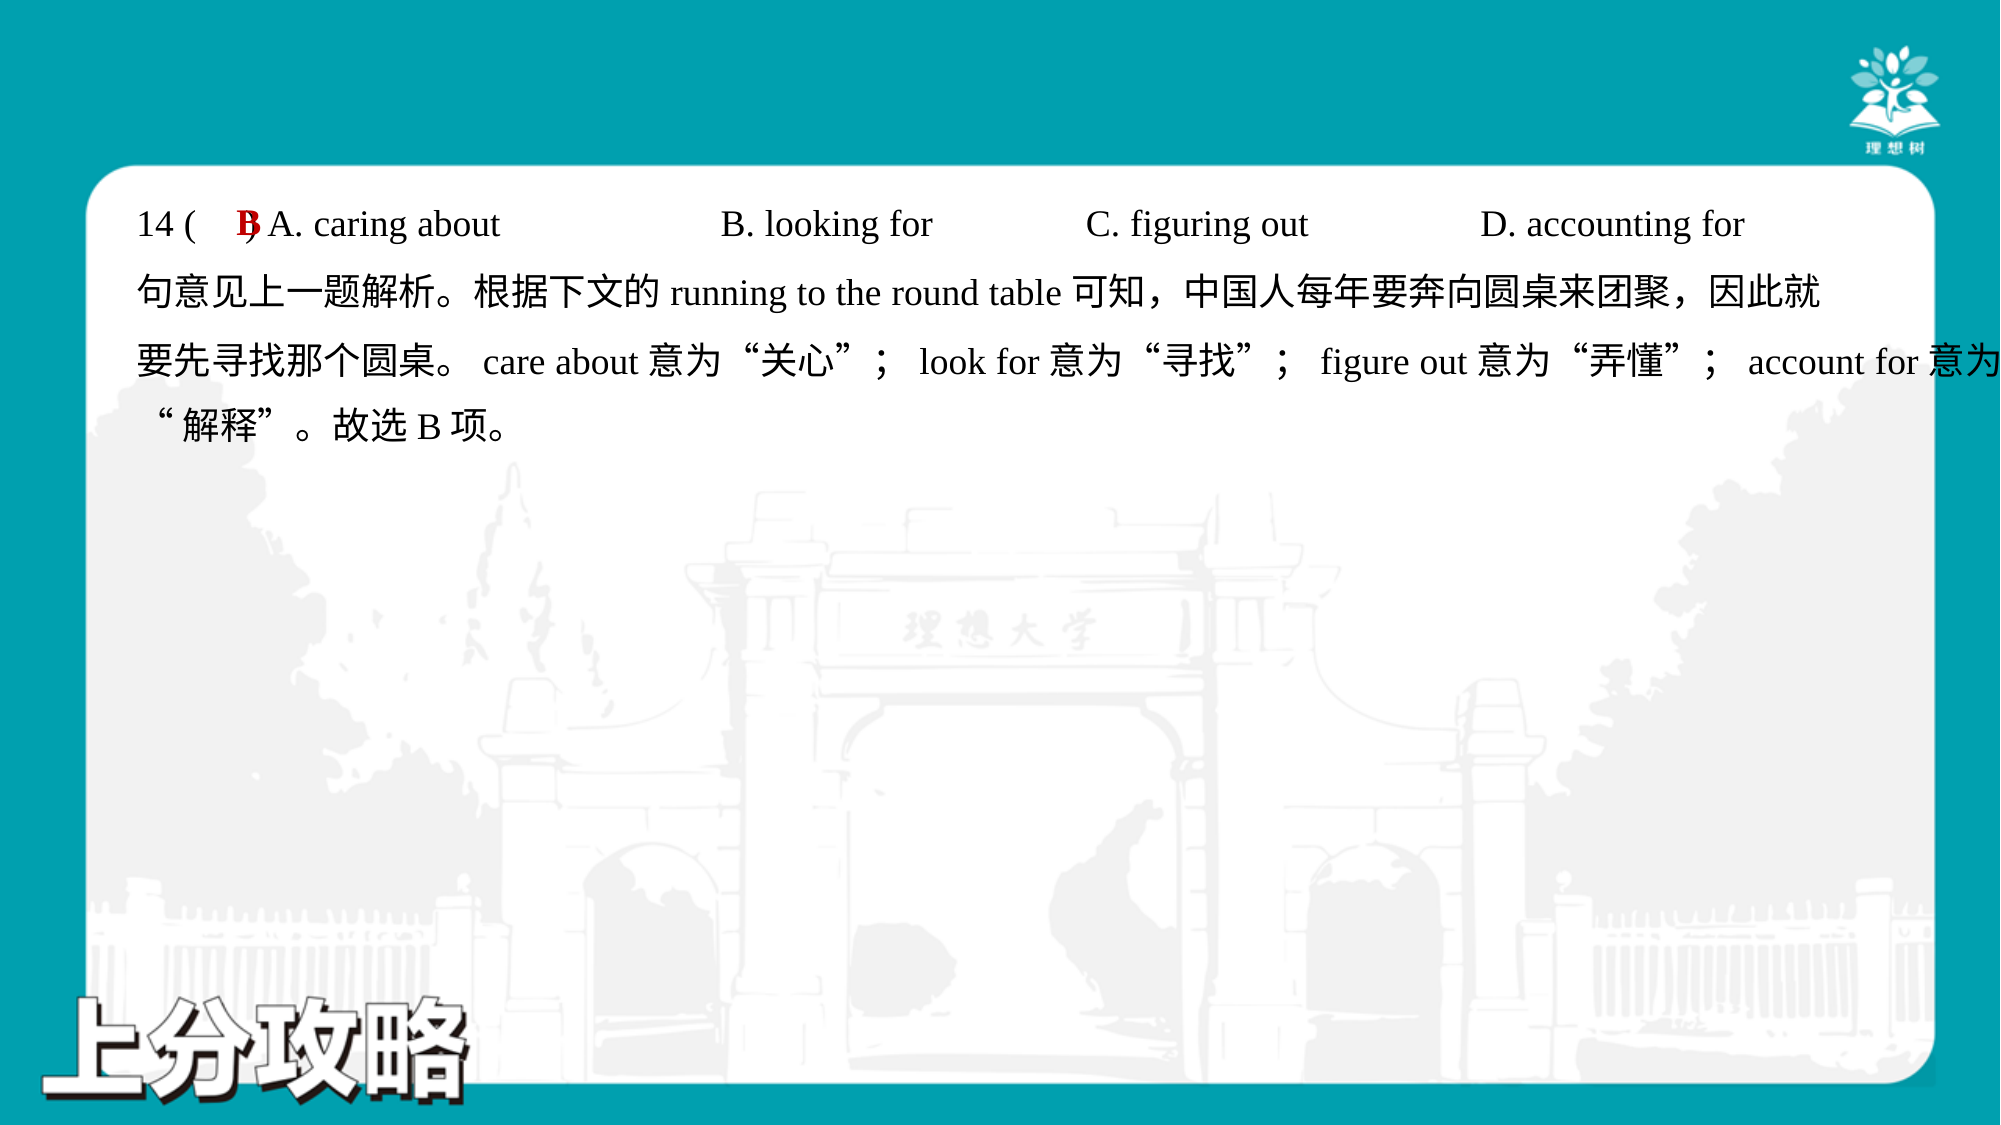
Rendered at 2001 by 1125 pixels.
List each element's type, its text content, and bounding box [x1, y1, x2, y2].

text_box 句意见上一题解析。根据下文的running to the round table可知，中国人每年要奔向圆桌来团聚，因此就 要先寻找那个圆桌。care about意为“关心”；look for意为“寻找”；figure out意为“弄懂”；account for意为 “解释”。故选B项。 [136, 244, 1865, 441]
picture [0, 0, 2000, 1125]
text_box 14 ( ) A. caring about B. looking for C. figuring out D. accounting for [136, 176, 1865, 237]
text_box B [222, 176, 276, 236]
